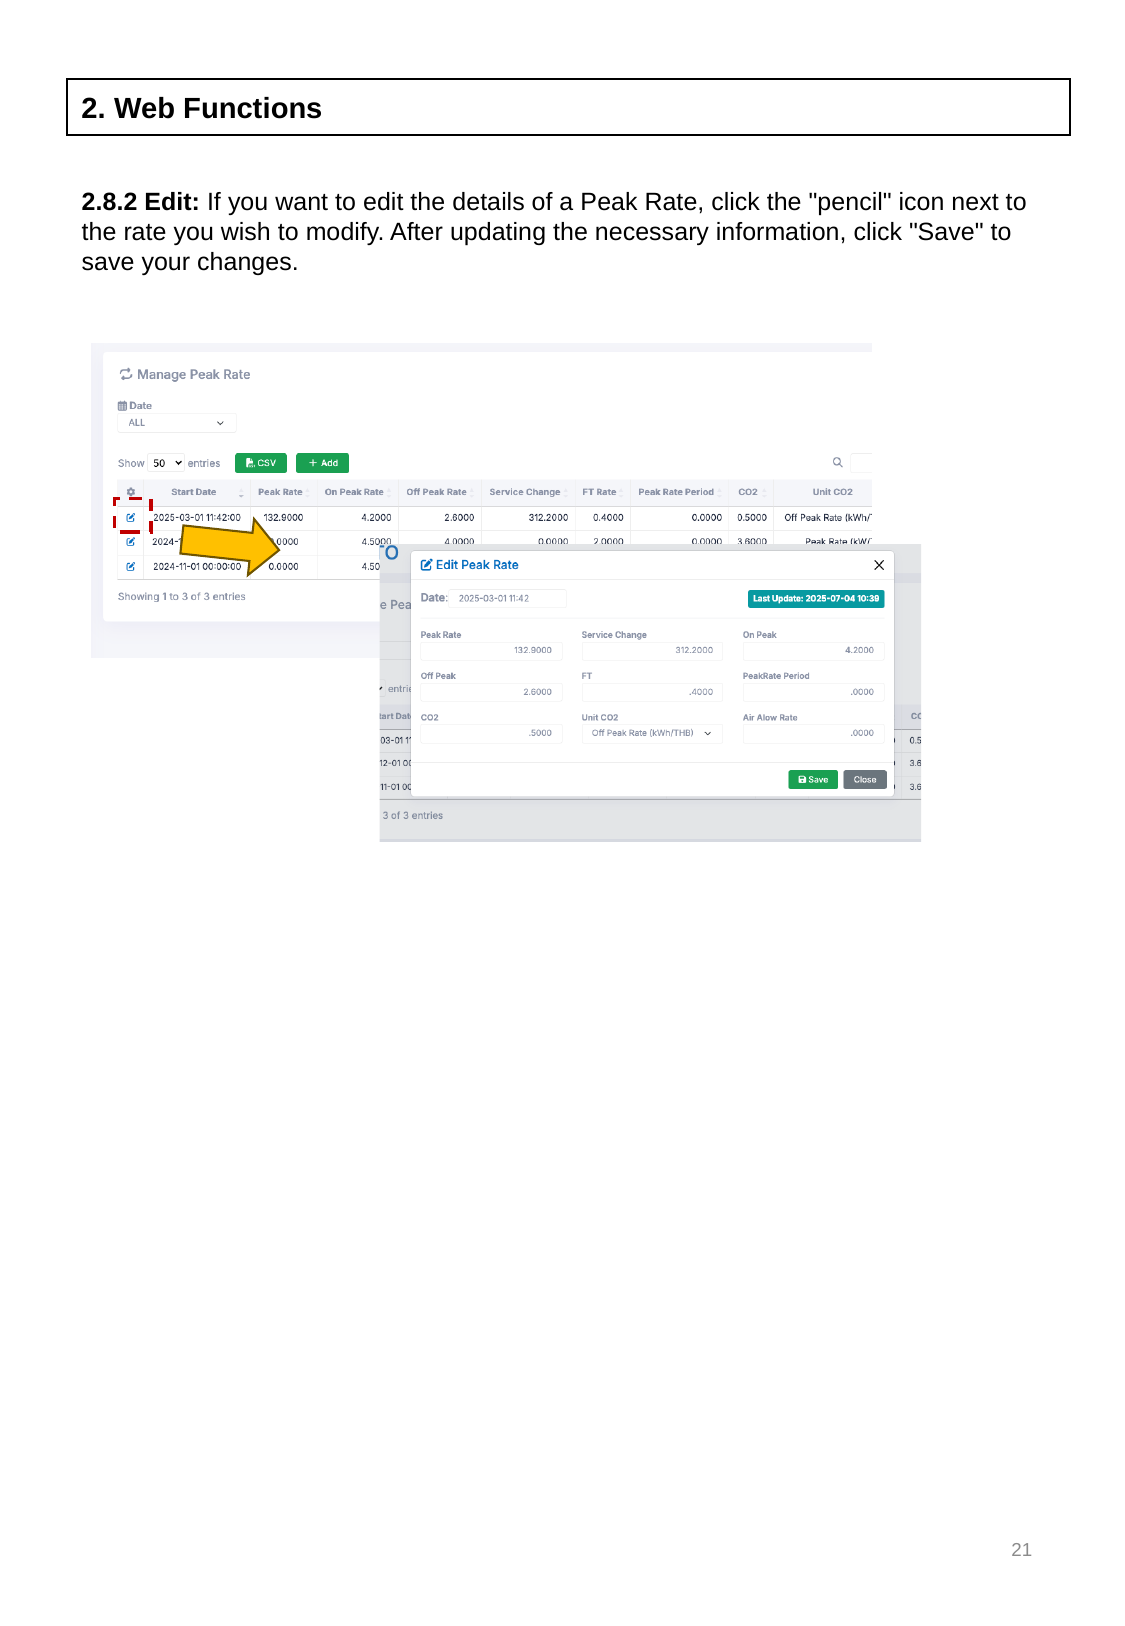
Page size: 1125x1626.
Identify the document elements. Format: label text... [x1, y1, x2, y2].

text_box 2. Web Functions [66, 78, 1071, 136]
picture [91, 343, 922, 842]
text_box 2.8.2 Edit: If you want to edit the details of a Peak Rate, click the "pencil" icon next to the rate you wish to modify. After updating the necessary information, click "Save" to save your changes. [66, 177, 1071, 283]
text_box 21 [794, 1506, 1048, 1593]
